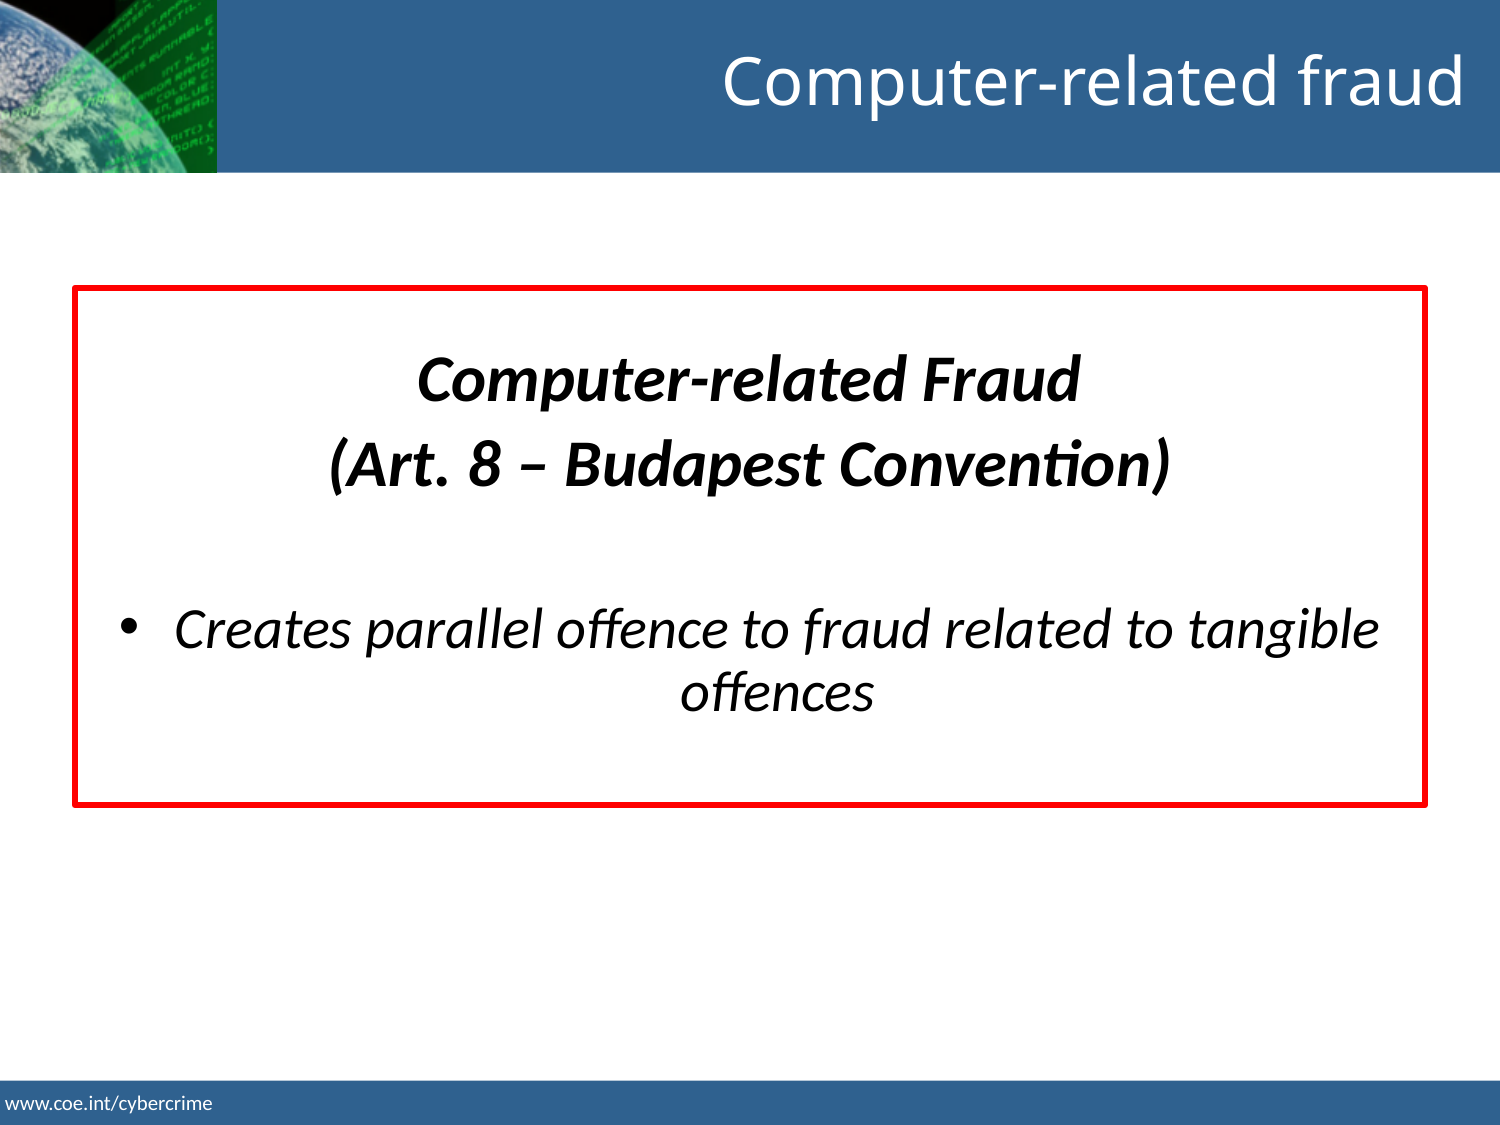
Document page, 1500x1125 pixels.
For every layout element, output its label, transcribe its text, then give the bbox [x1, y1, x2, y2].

text_box Computer-related fraud [230, 31, 1483, 126]
picture [0, 0, 217, 173]
text_box Computer-related Fraud (Art. 8 – Budapest Convention) Creates parallel offence to fraud related to tangible offences [74, 287, 1425, 806]
